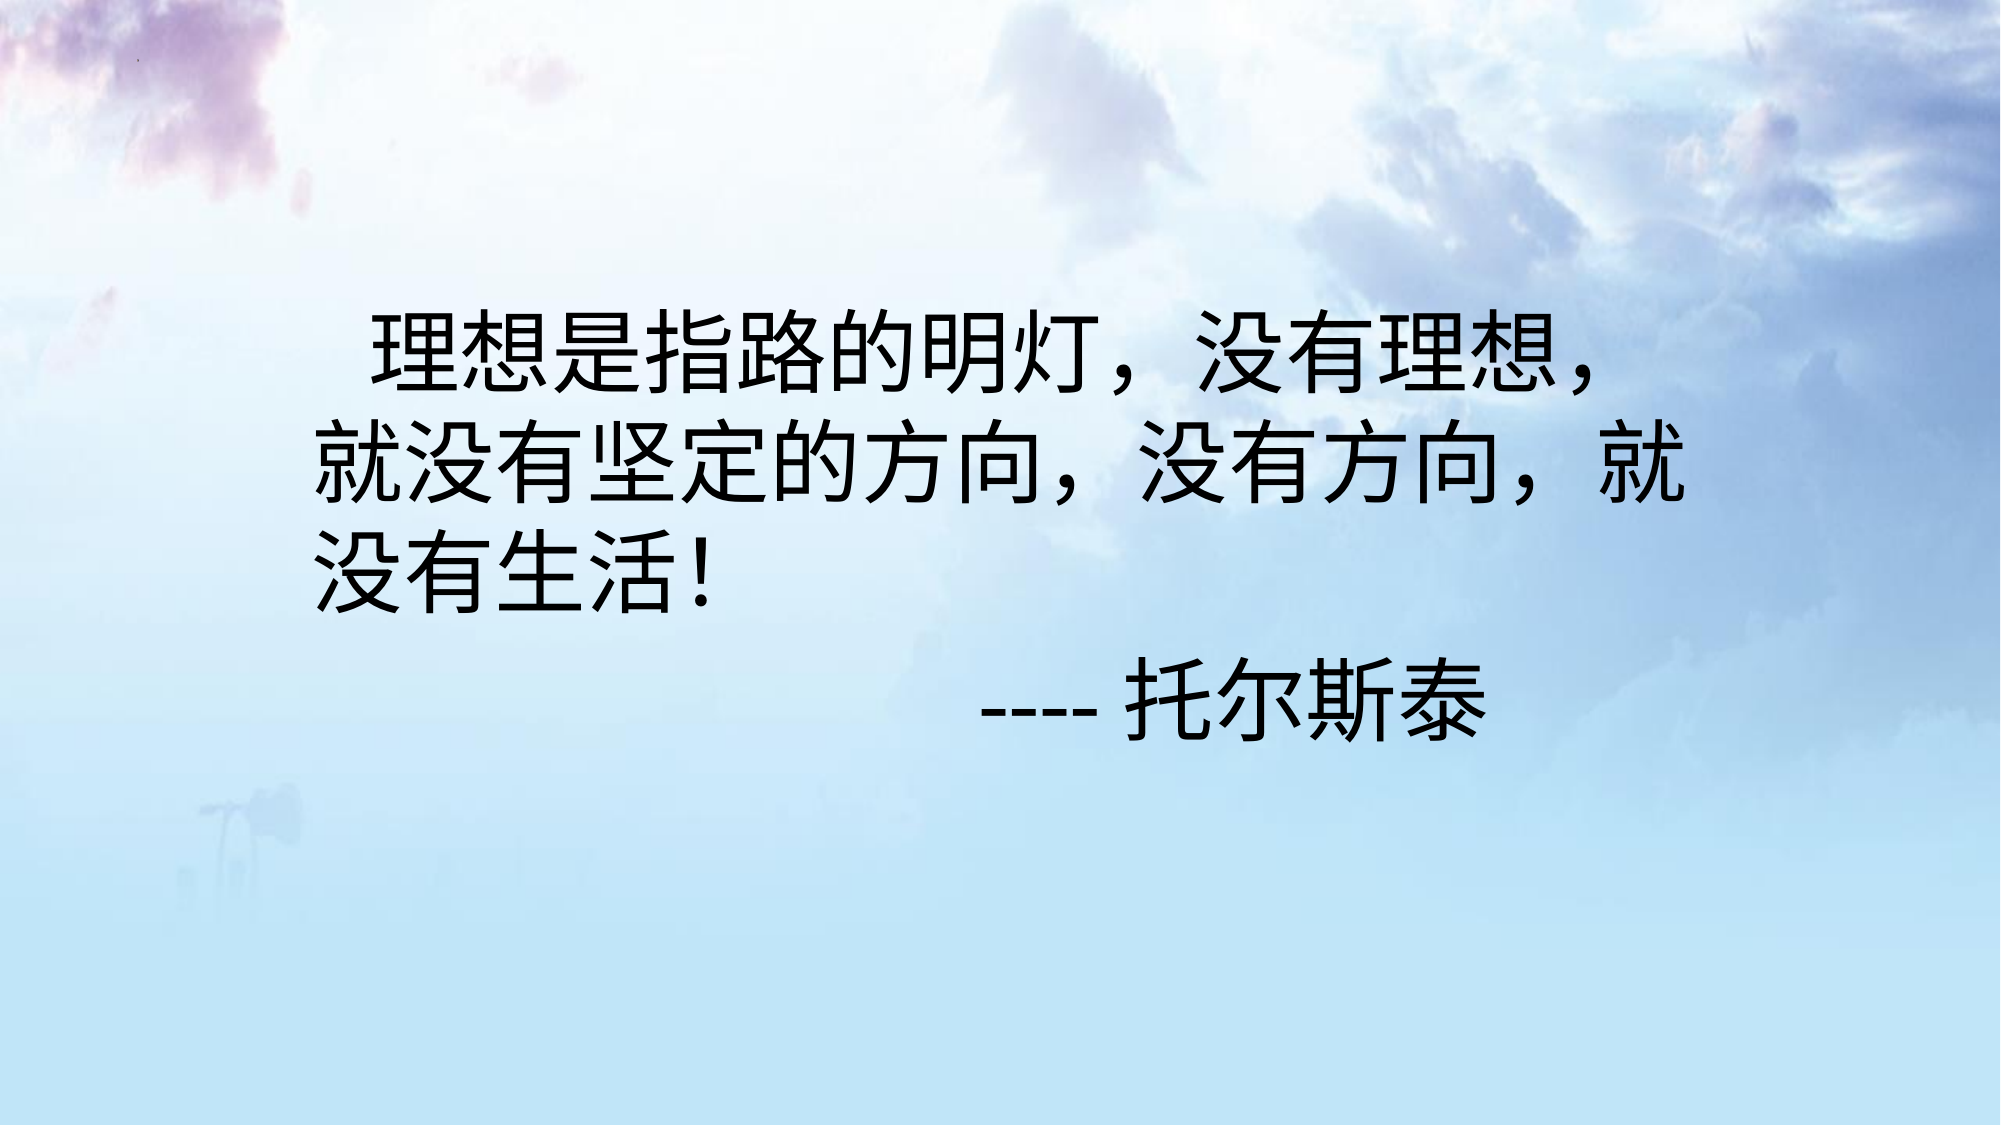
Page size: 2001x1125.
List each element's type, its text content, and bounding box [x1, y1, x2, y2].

text_box 理想是指路的明灯，没有理想，就没有坚定的方向，没有方向，就没有生活！ ----托尔斯泰 [296, 287, 1738, 760]
picture [0, 0, 2001, 1125]
